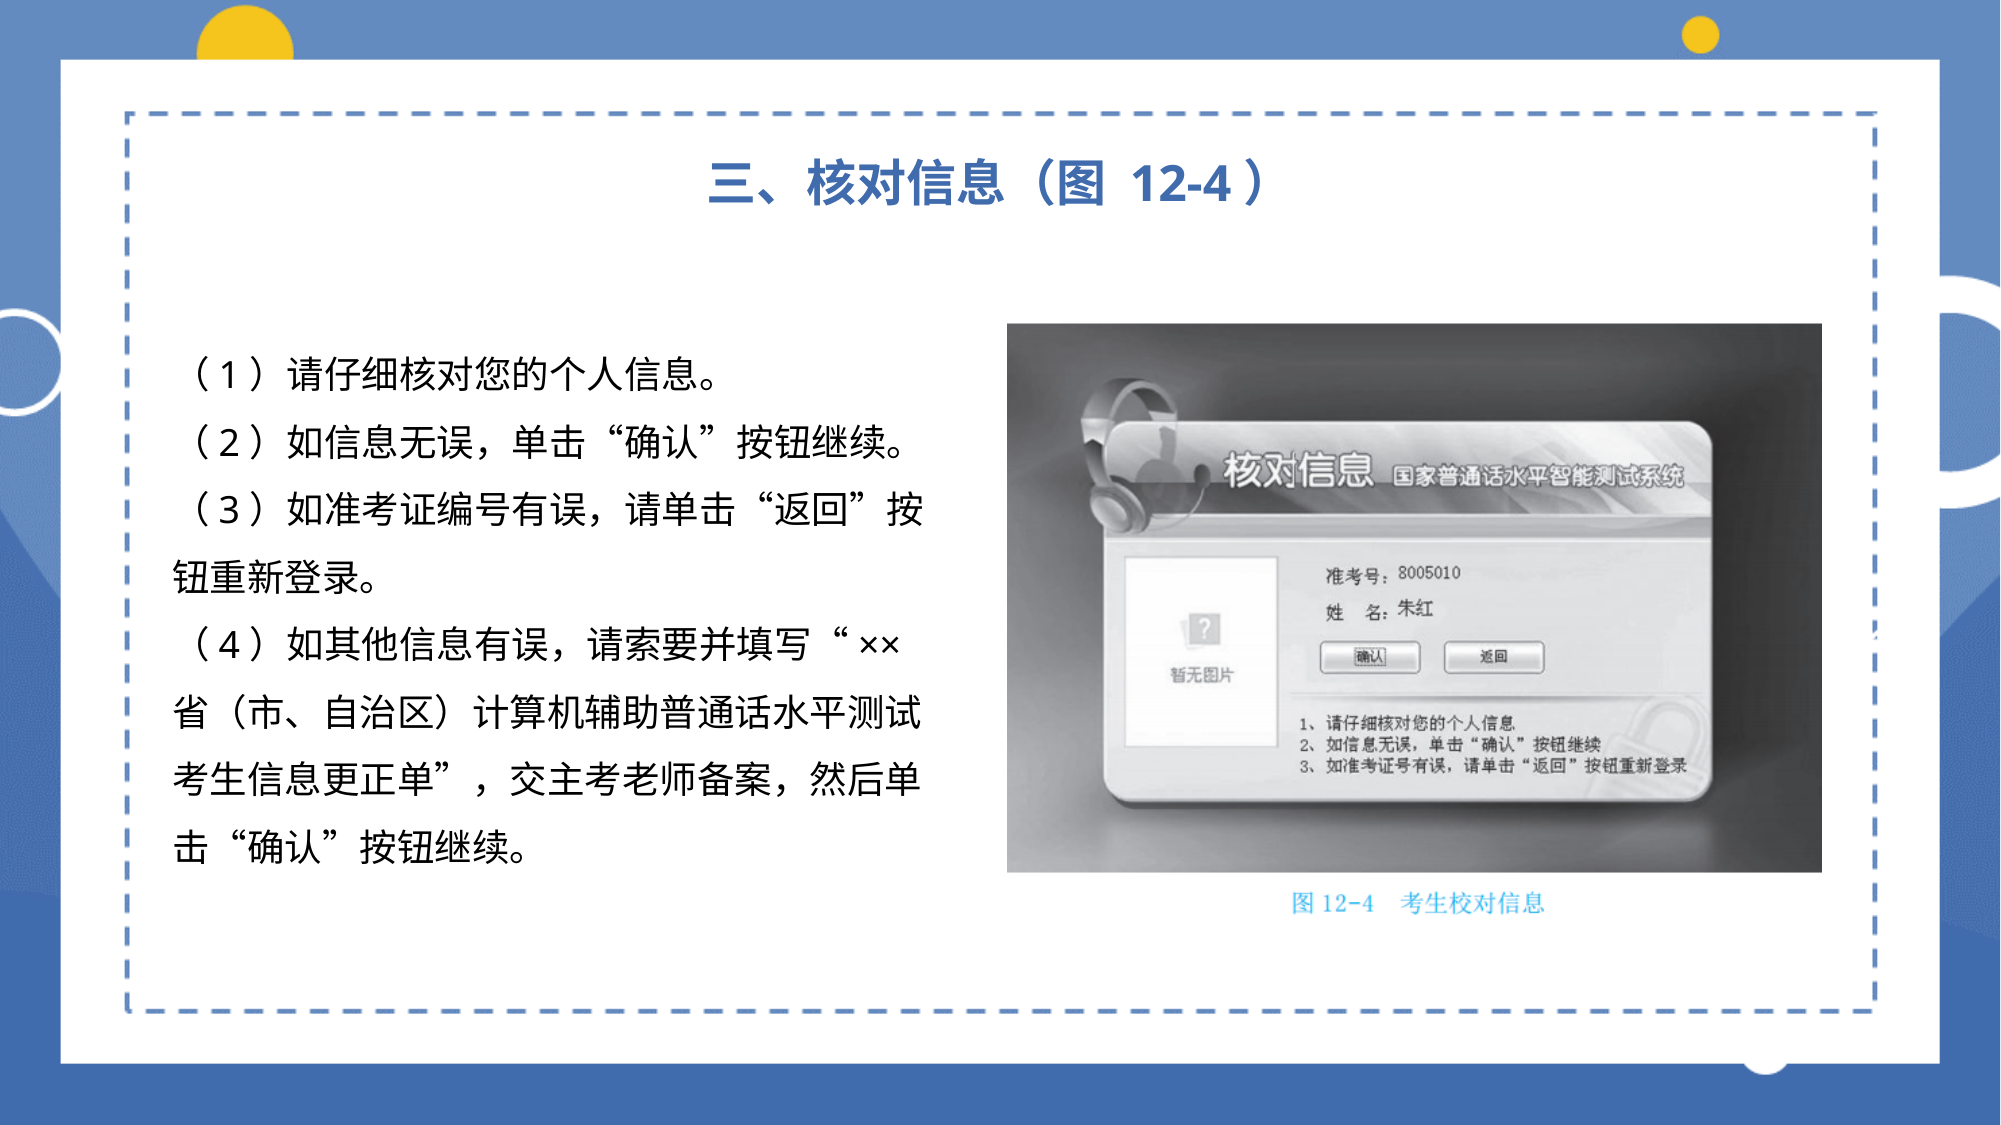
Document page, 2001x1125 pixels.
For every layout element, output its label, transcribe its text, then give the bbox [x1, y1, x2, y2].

text_box （1）请仔细核对您的个人信息。 （2）如信息无误，单击“确认”按钮继续。 （3）如准考证编号有误，请单击“返回”按钮重新登录。 （4）如其他信息有误，请索要并填写“×× 省（市、自治区）计算机辅助普通话水平测试考生信息更正单”，交主考老师备案，然后单击“确认”按钮继续。 [157, 321, 970, 877]
text_box 三、核对信息（图 12-4） [691, 144, 1309, 220]
picture [0, 0, 2001, 1125]
